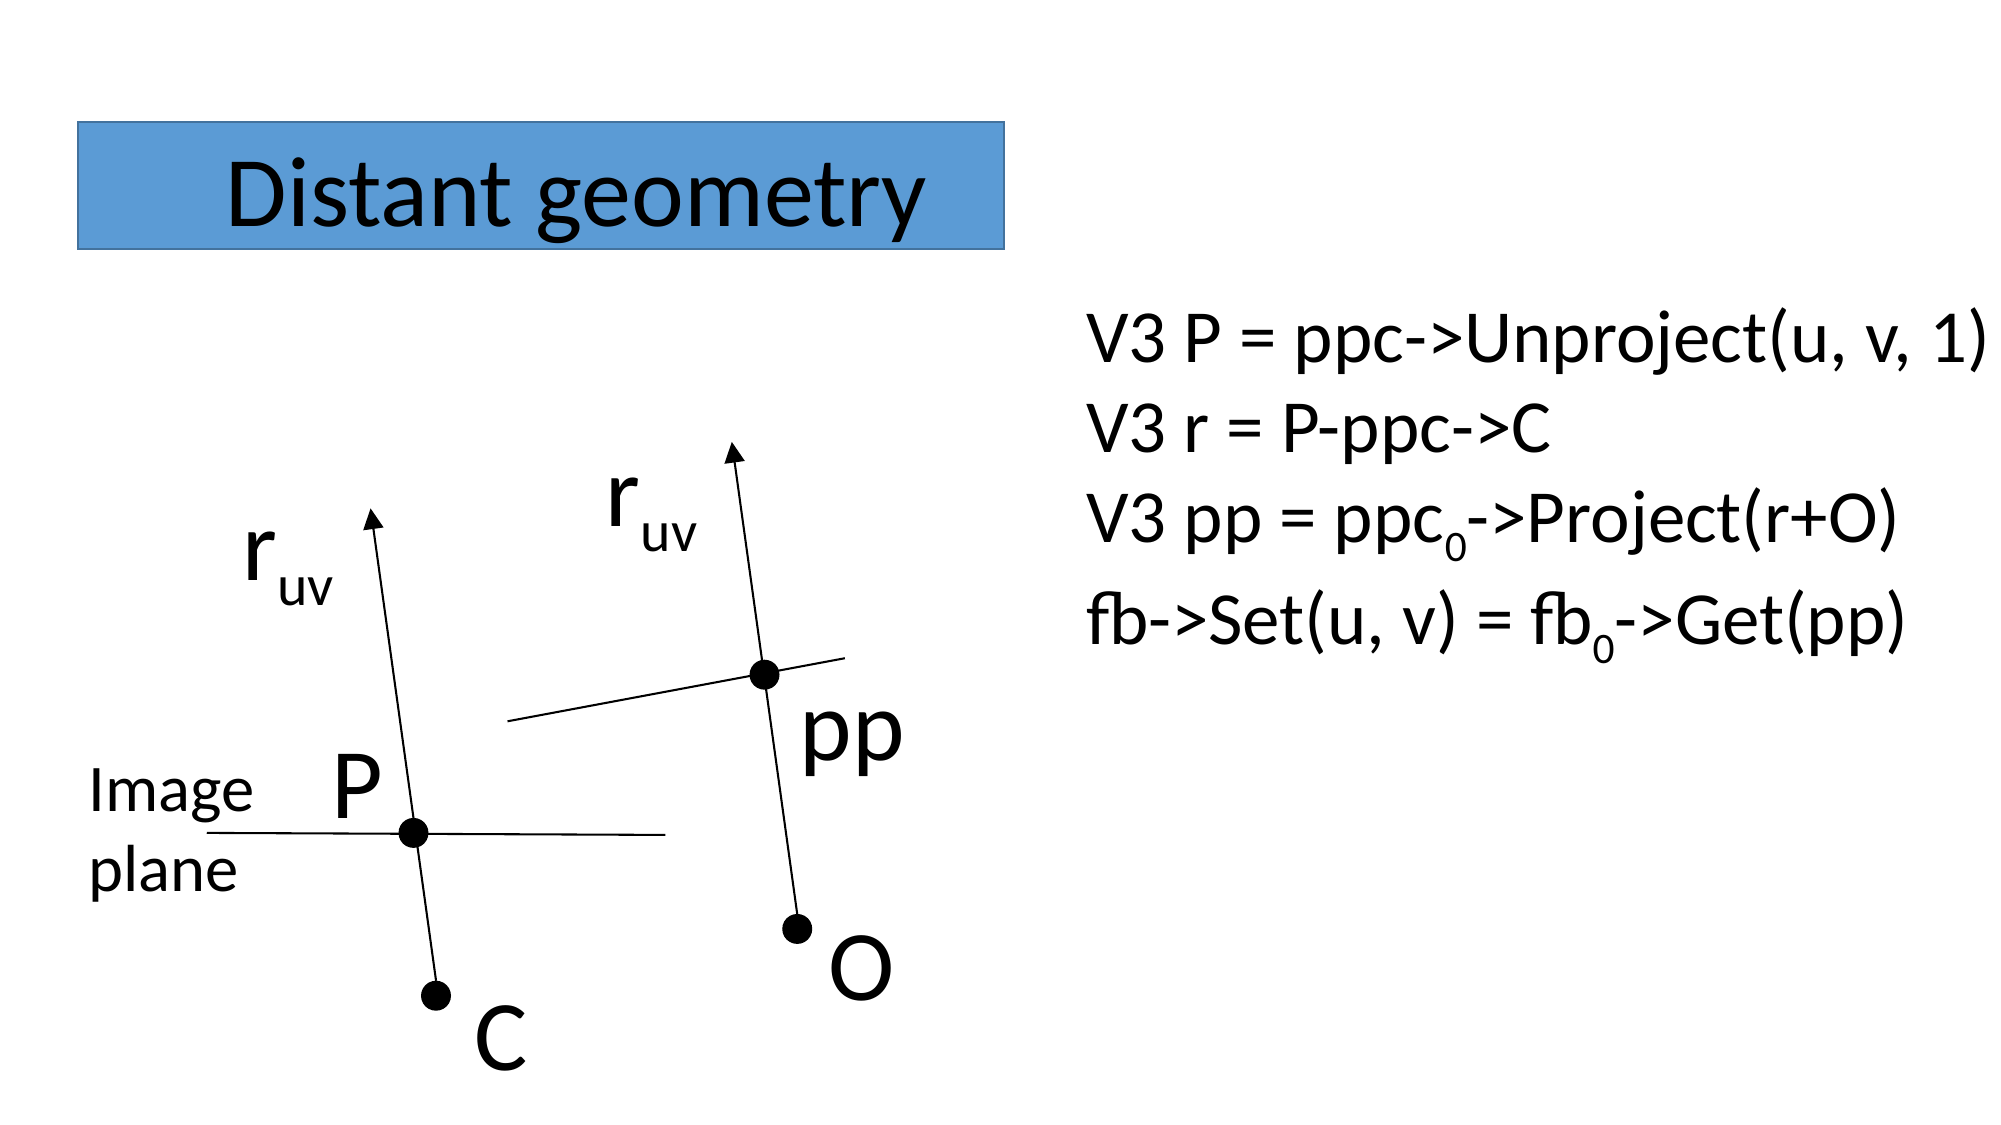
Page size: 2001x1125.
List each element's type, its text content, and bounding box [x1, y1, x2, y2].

text_box [781, 913, 813, 945]
text_box ruv [228, 472, 350, 625]
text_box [731, 441, 798, 915]
text_box V3 P = ppc->Unproject(u, v, 1) V3 r = P-ppc->C V3 pp = ppc0->Project(r+O) fb->Set(u, v) = fb0->Get(pp) [1071, 280, 2000, 680]
text_box Distant geometry [210, 119, 943, 255]
text_box [77, 121, 210, 250]
text_box P [316, 710, 370, 832]
text_box C [459, 962, 543, 1098]
text_box ruv [591, 418, 713, 571]
text_box [419, 979, 453, 1012]
text_box [943, 121, 1005, 250]
text_box P [316, 835, 370, 846]
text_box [507, 658, 731, 722]
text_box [370, 508, 436, 981]
text_box pp [798, 653, 920, 788]
text_box Image plane [73, 737, 270, 912]
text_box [798, 658, 845, 722]
text_box O [813, 893, 910, 1029]
